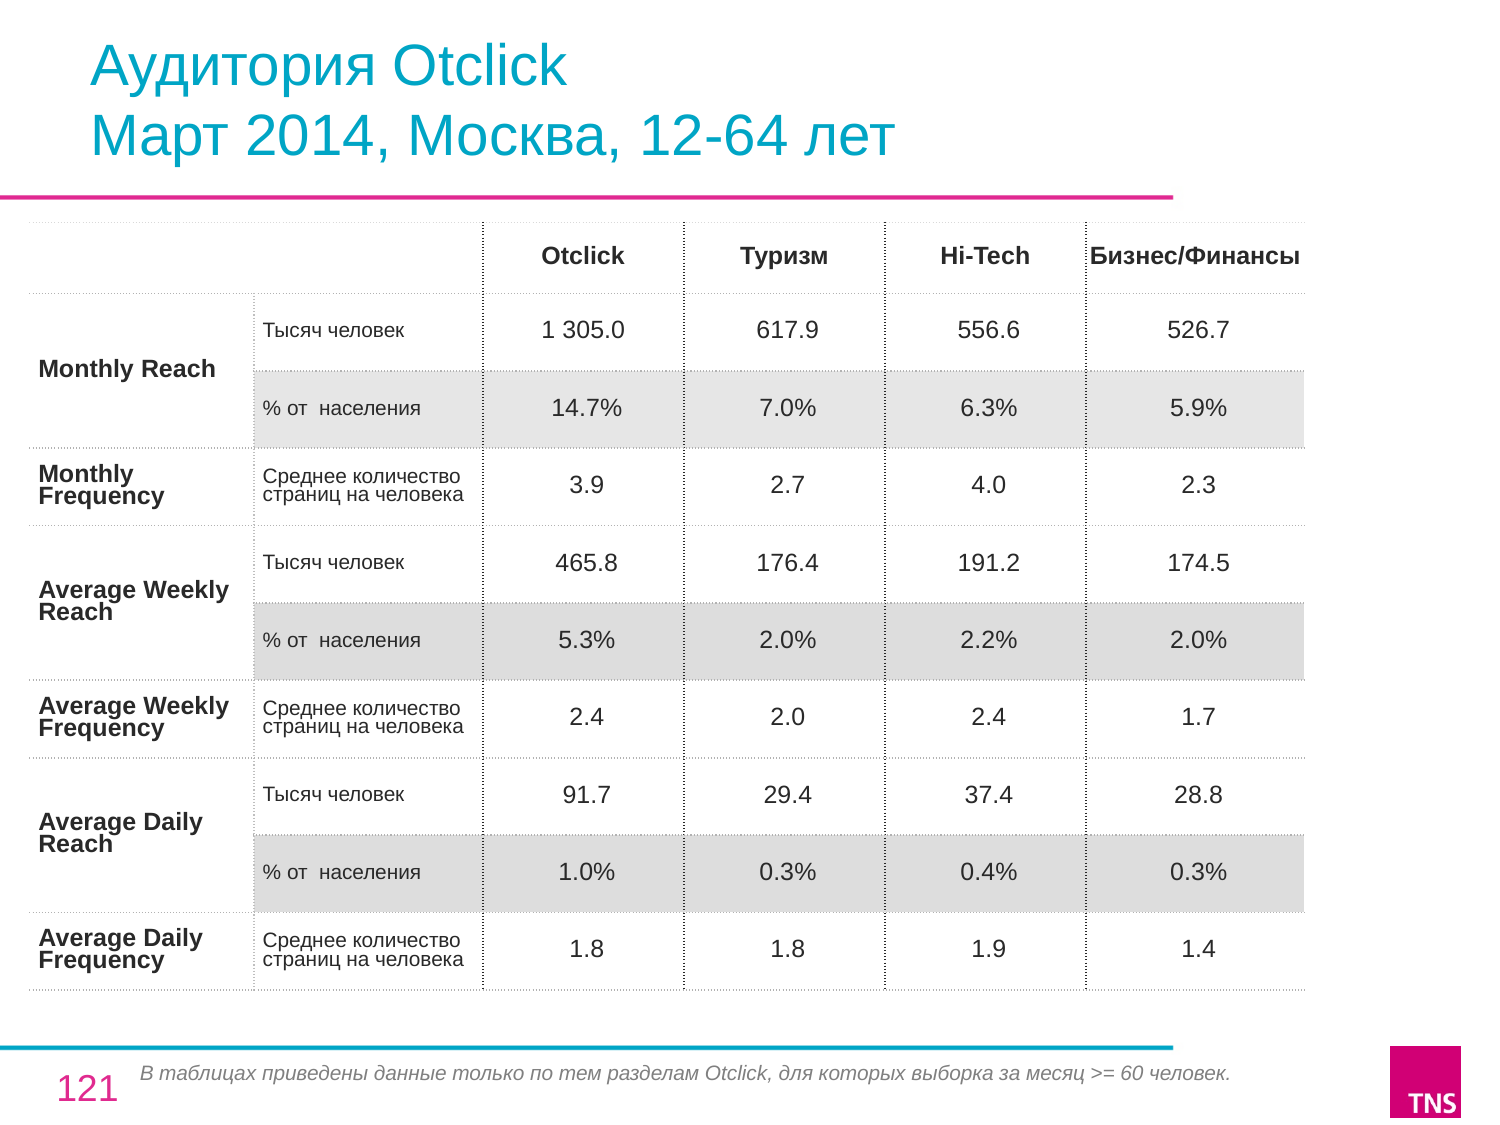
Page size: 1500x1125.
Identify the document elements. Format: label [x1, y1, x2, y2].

picture [0, 0, 1500, 1125]
table_cell [29, 294, 1304, 990]
slide_number [40, 1055, 392, 1125]
text_box [124, 1052, 1463, 1092]
title [74, 8, 1476, 187]
table_header [29, 223, 1304, 294]
